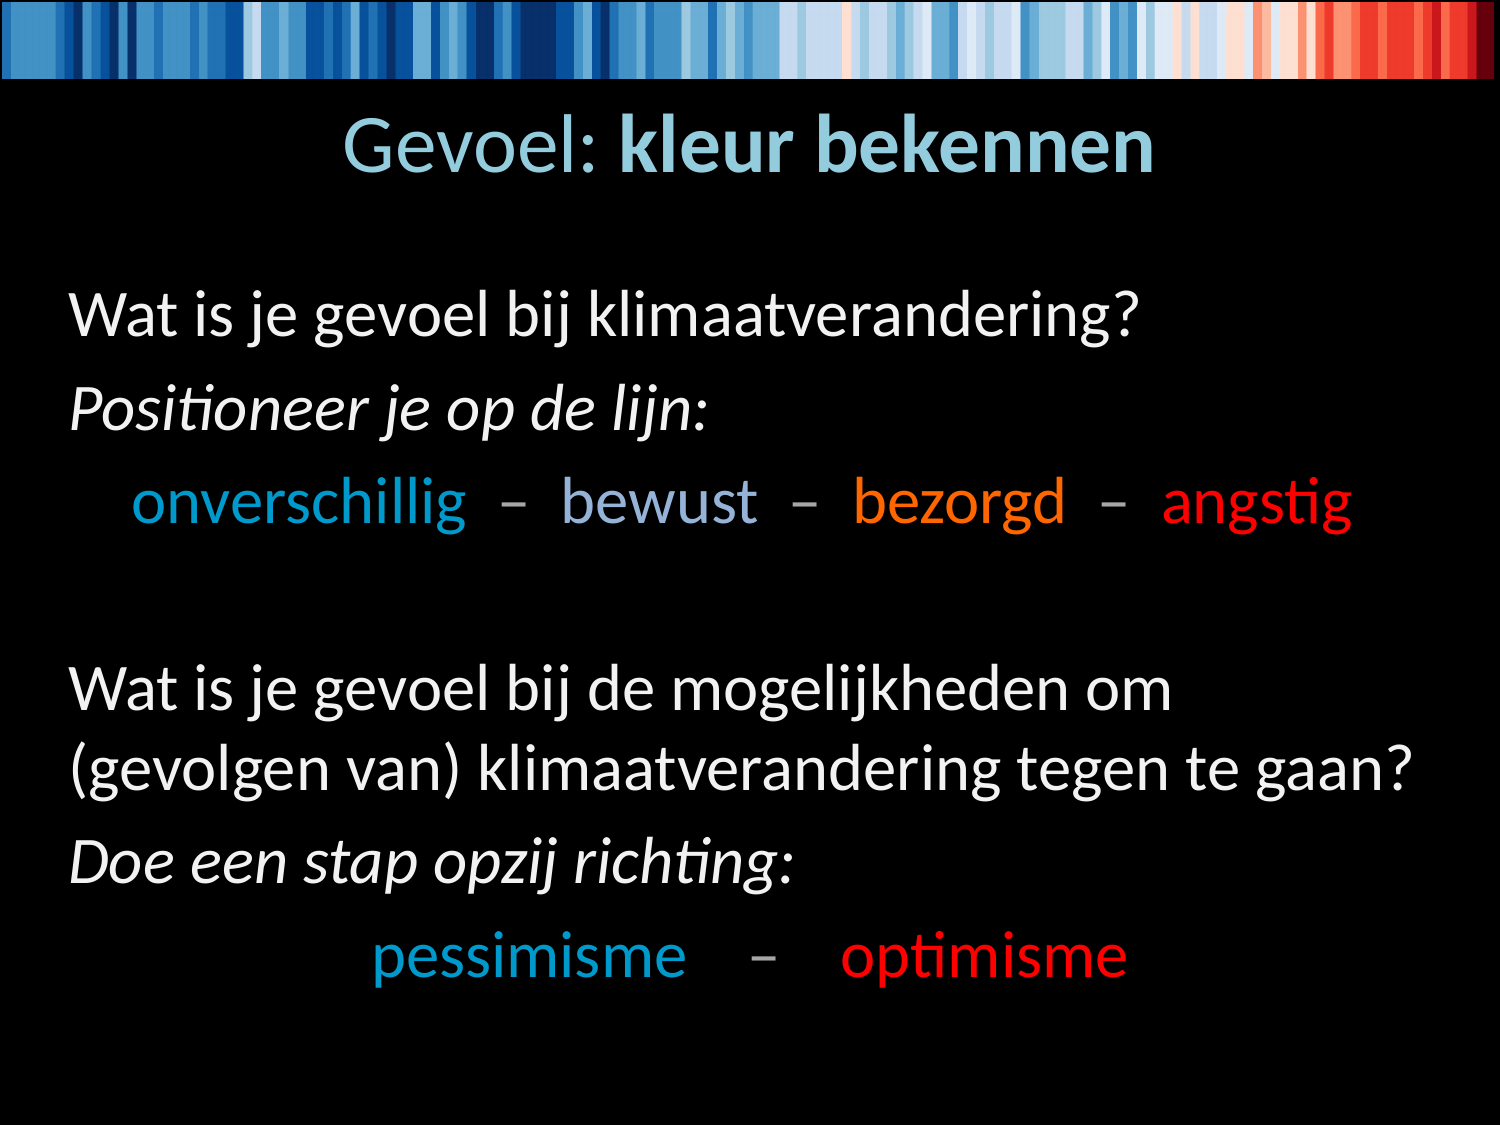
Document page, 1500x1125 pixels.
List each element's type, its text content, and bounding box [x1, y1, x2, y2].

picture [0, 2, 1495, 79]
title Gevoel: kleur bekennen [75, 87, 1425, 233]
list Wat is je gevoel bij klimaatverandering? Positioneer je op de lijn: onverschillig – bewust – bezorgd – angstig Wat is je gevoel bij de mogelijkheden om (gevolgen van) klimaatverandering tegen te gaan? Doe een stap opzij richting: pessimisme – optimisme [53, 262, 1447, 1005]
